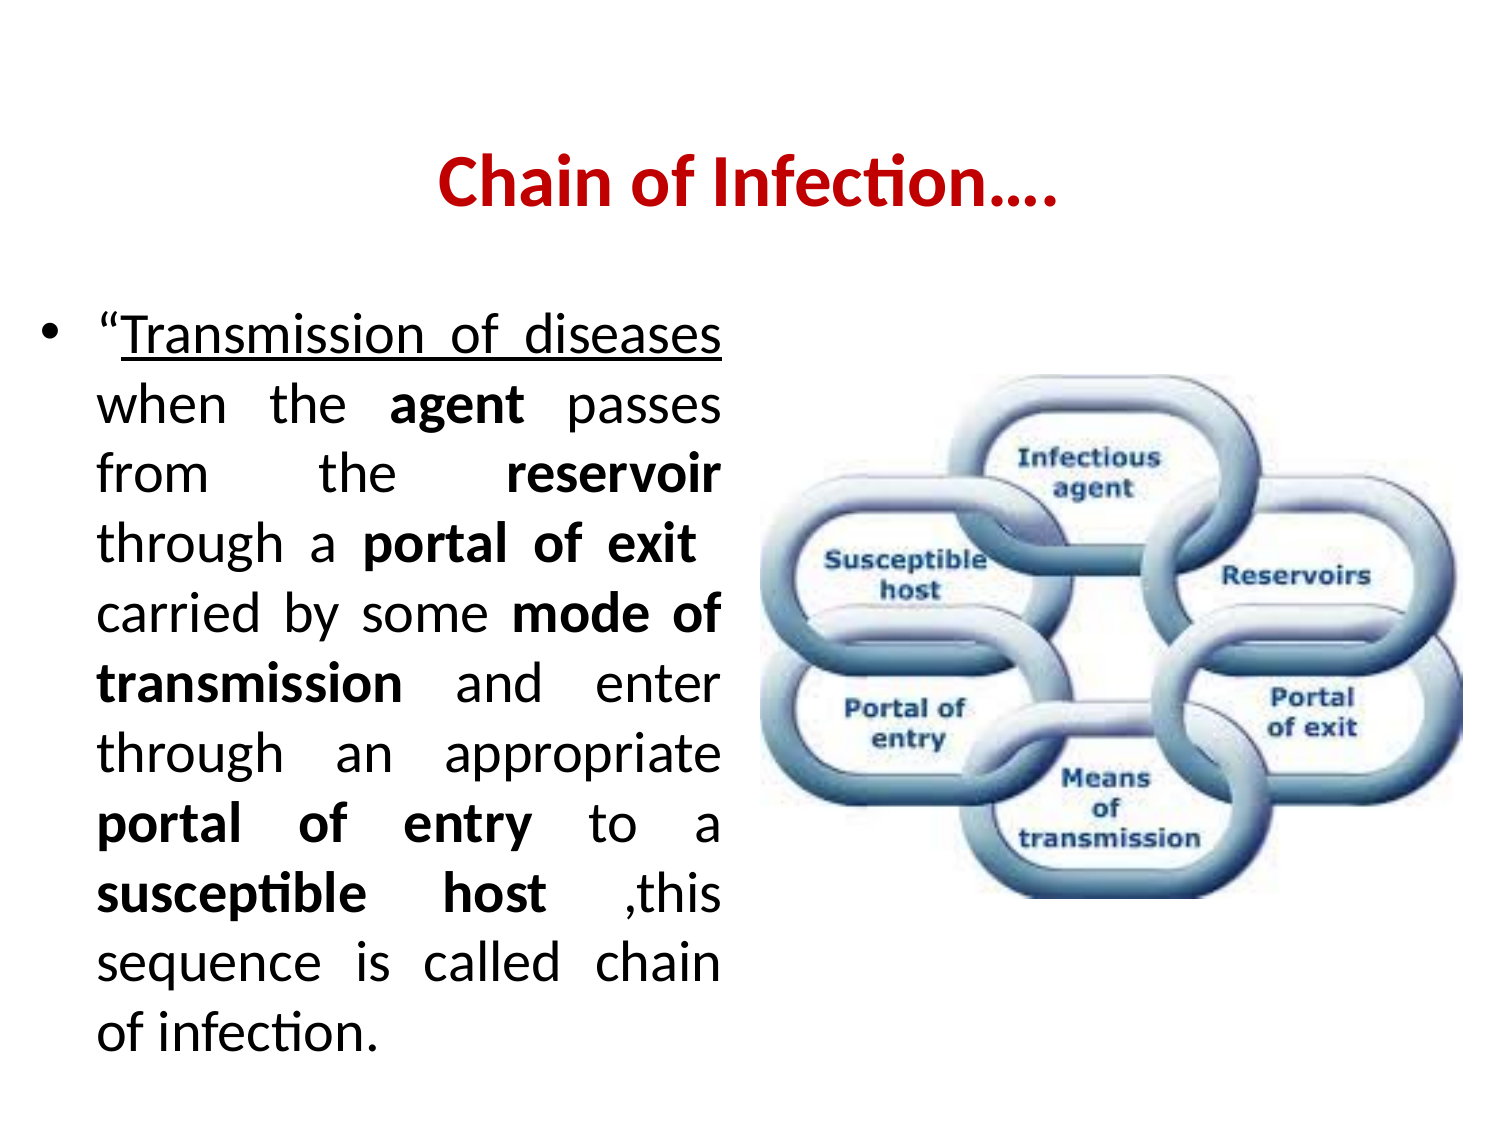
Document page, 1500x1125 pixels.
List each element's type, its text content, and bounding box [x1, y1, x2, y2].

list “Transmission of diseases when the agent passes from the reservoir through a portal of exit carried by some mode of transmission and enter through an appropriate portal of entry to a susceptible host ,this sequence is called chain of infection. [24, 287, 738, 1075]
title Chain of Infection…. [75, 115, 1425, 238]
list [760, 374, 1463, 899]
